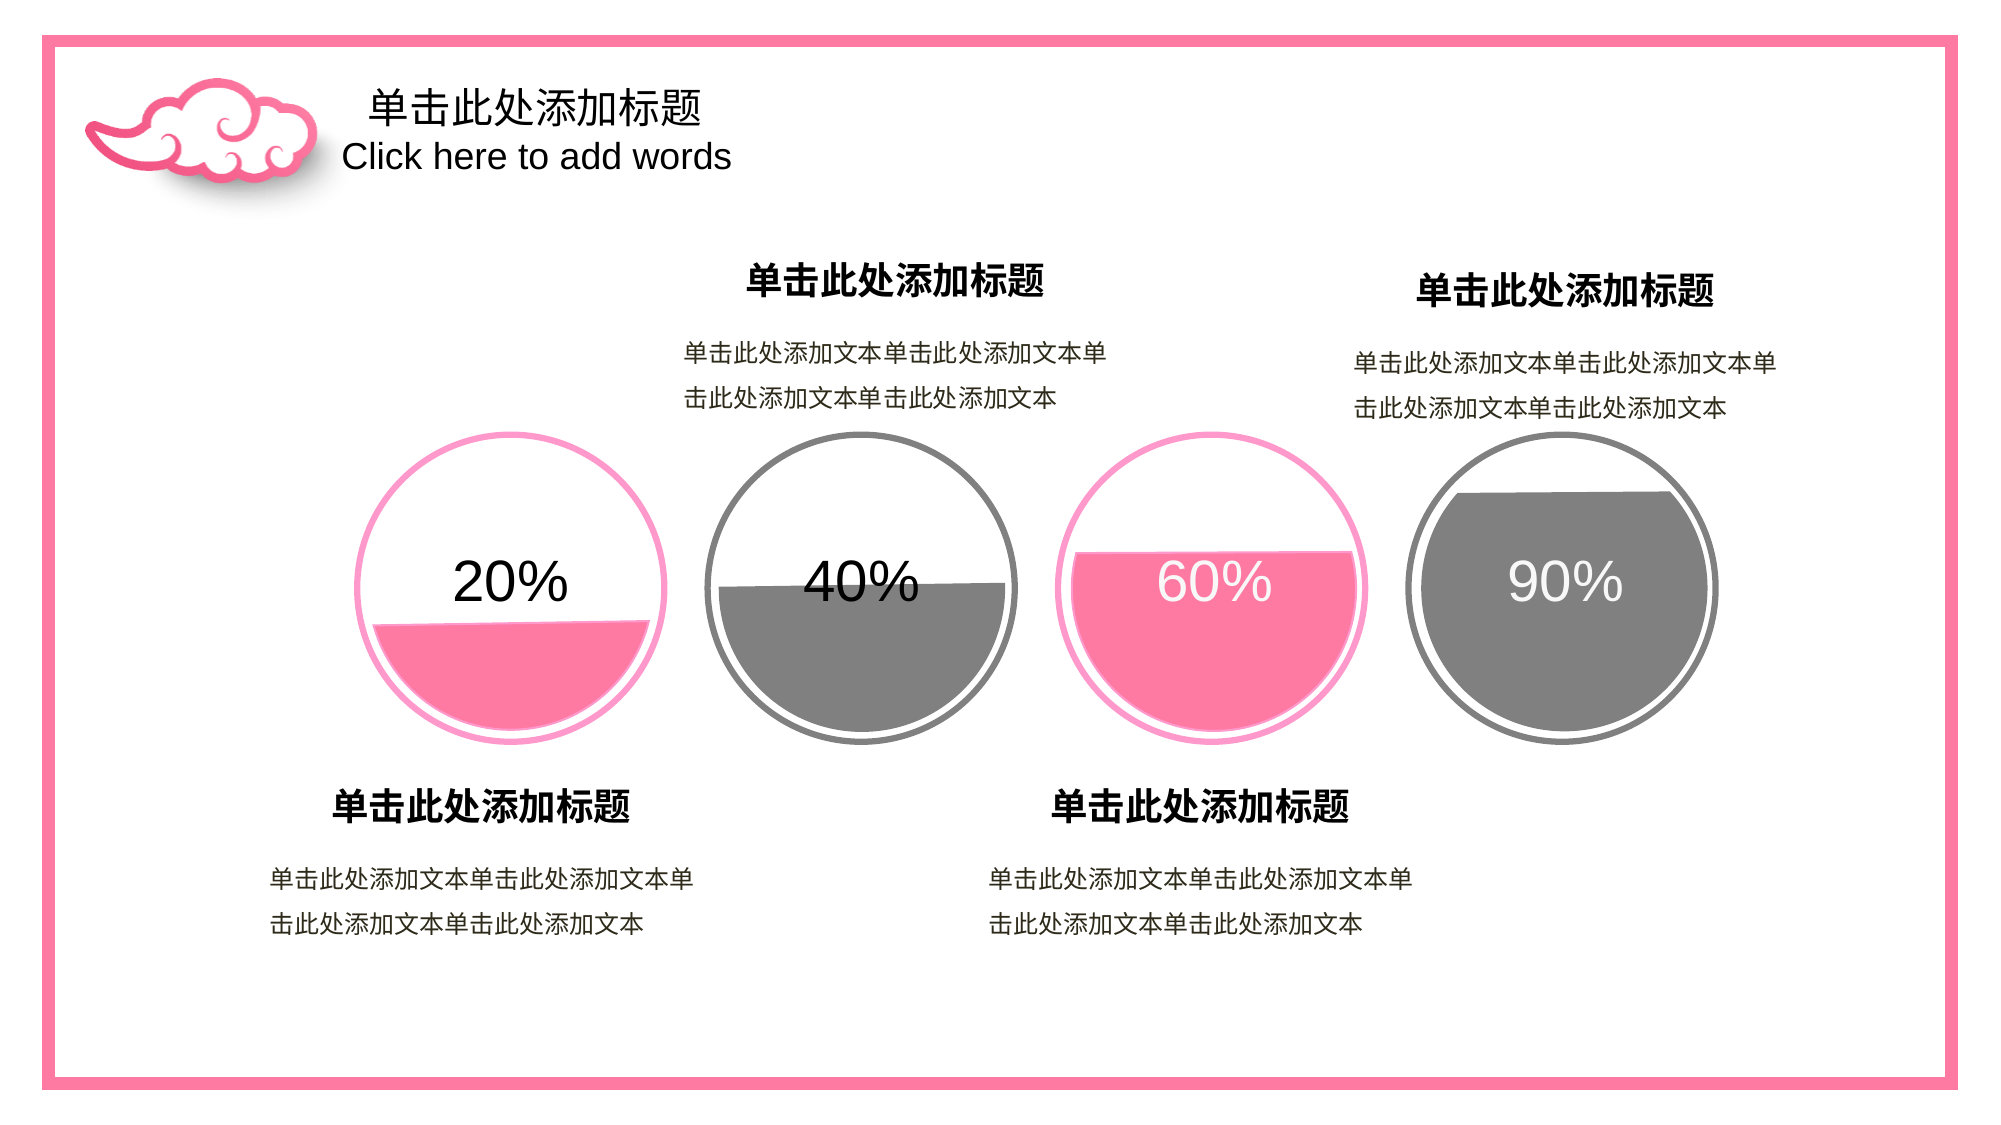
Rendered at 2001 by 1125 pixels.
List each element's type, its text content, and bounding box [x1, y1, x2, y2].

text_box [1057, 434, 1366, 742]
text_box 单击此处添加文本单击此处添加文本单击此处添加文本单击此处添加文本 [1338, 325, 1794, 475]
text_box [1408, 434, 1716, 742]
text_box 单击此处添加标题 [730, 250, 1060, 310]
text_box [707, 434, 1015, 742]
text_box 单击此处添加标题 [353, 74, 793, 140]
text_box 单击此处添加标题 [316, 775, 646, 836]
picture [85, 78, 354, 222]
text_box 单击此处添加标题 [1399, 259, 1730, 320]
text_box 单击此处添加文本单击此处添加文本单击此处添加文本单击此处添加文本 [254, 841, 710, 991]
text_box 单击此处添加文本单击此处添加文本单击此处添加文本单击此处添加文本 [668, 315, 1124, 465]
text_box Click here to add words [354, 124, 767, 185]
text_box [47, 40, 1952, 1085]
text_box 单击此处添加标题 [1035, 775, 1365, 836]
text_box 单击此处添加文本单击此处添加文本单击此处添加文本单击此处添加文本 [973, 841, 1430, 991]
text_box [357, 434, 665, 742]
